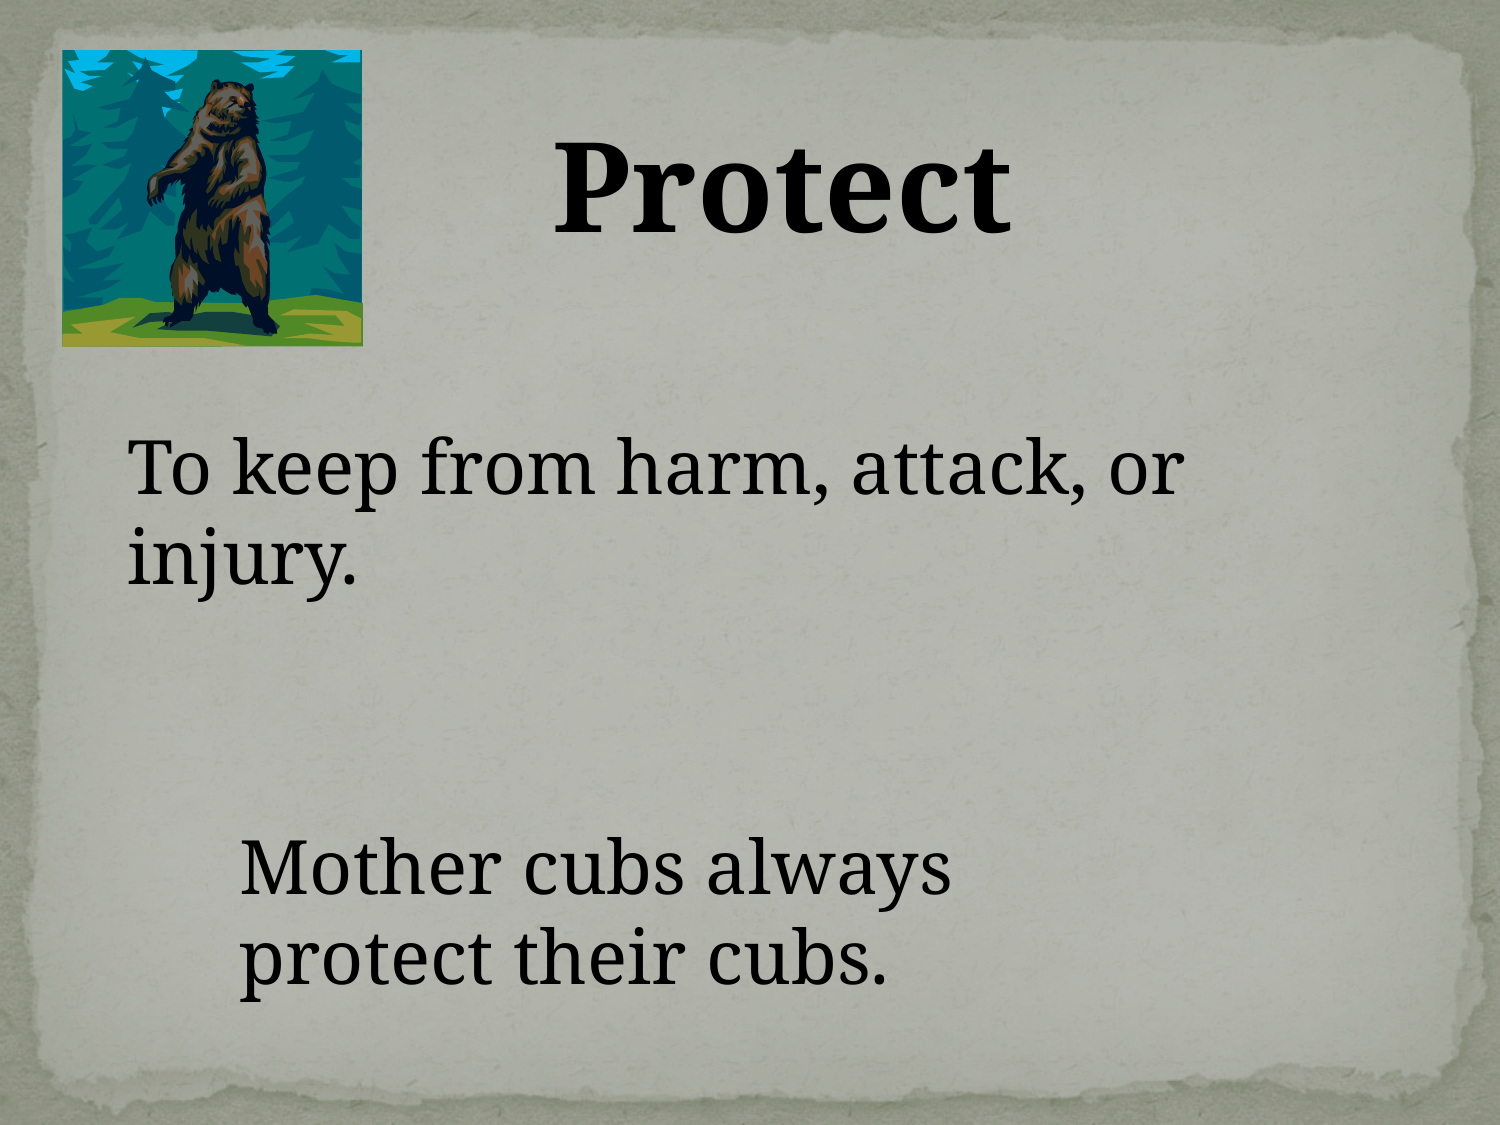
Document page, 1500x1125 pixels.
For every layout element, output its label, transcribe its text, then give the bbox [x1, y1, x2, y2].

picture [63, 50, 362, 346]
text_box Mother cubs always protect their cubs. [225, 812, 1238, 1008]
text_box Protect [537, 99, 1163, 265]
text_box To keep from harm, attack, or injury. [112, 412, 1413, 608]
